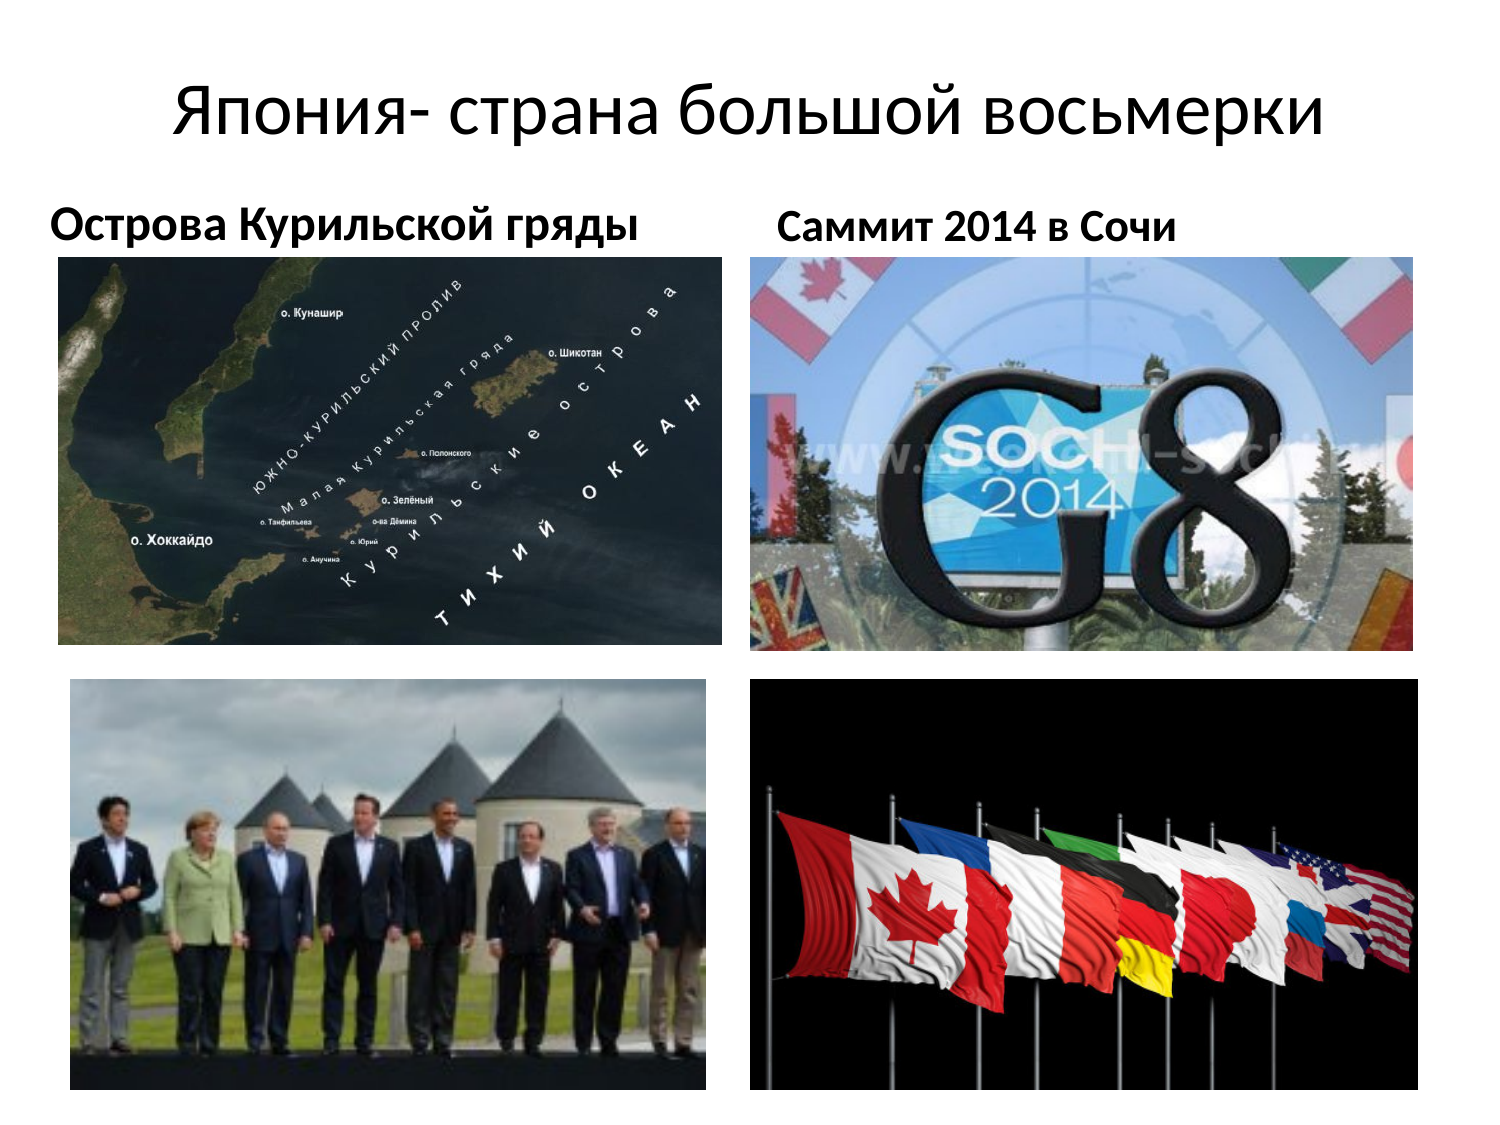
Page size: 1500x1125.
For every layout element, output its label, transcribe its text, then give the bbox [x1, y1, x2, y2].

list Острова Курильской гряды [35, 164, 762, 258]
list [749, 257, 1413, 652]
list Саммит 2014 в Сочи [761, 187, 1425, 258]
picture [70, 679, 706, 1091]
picture [749, 679, 1419, 1091]
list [58, 257, 722, 645]
title Япония- страна большой восьмерки [75, 45, 1425, 164]
